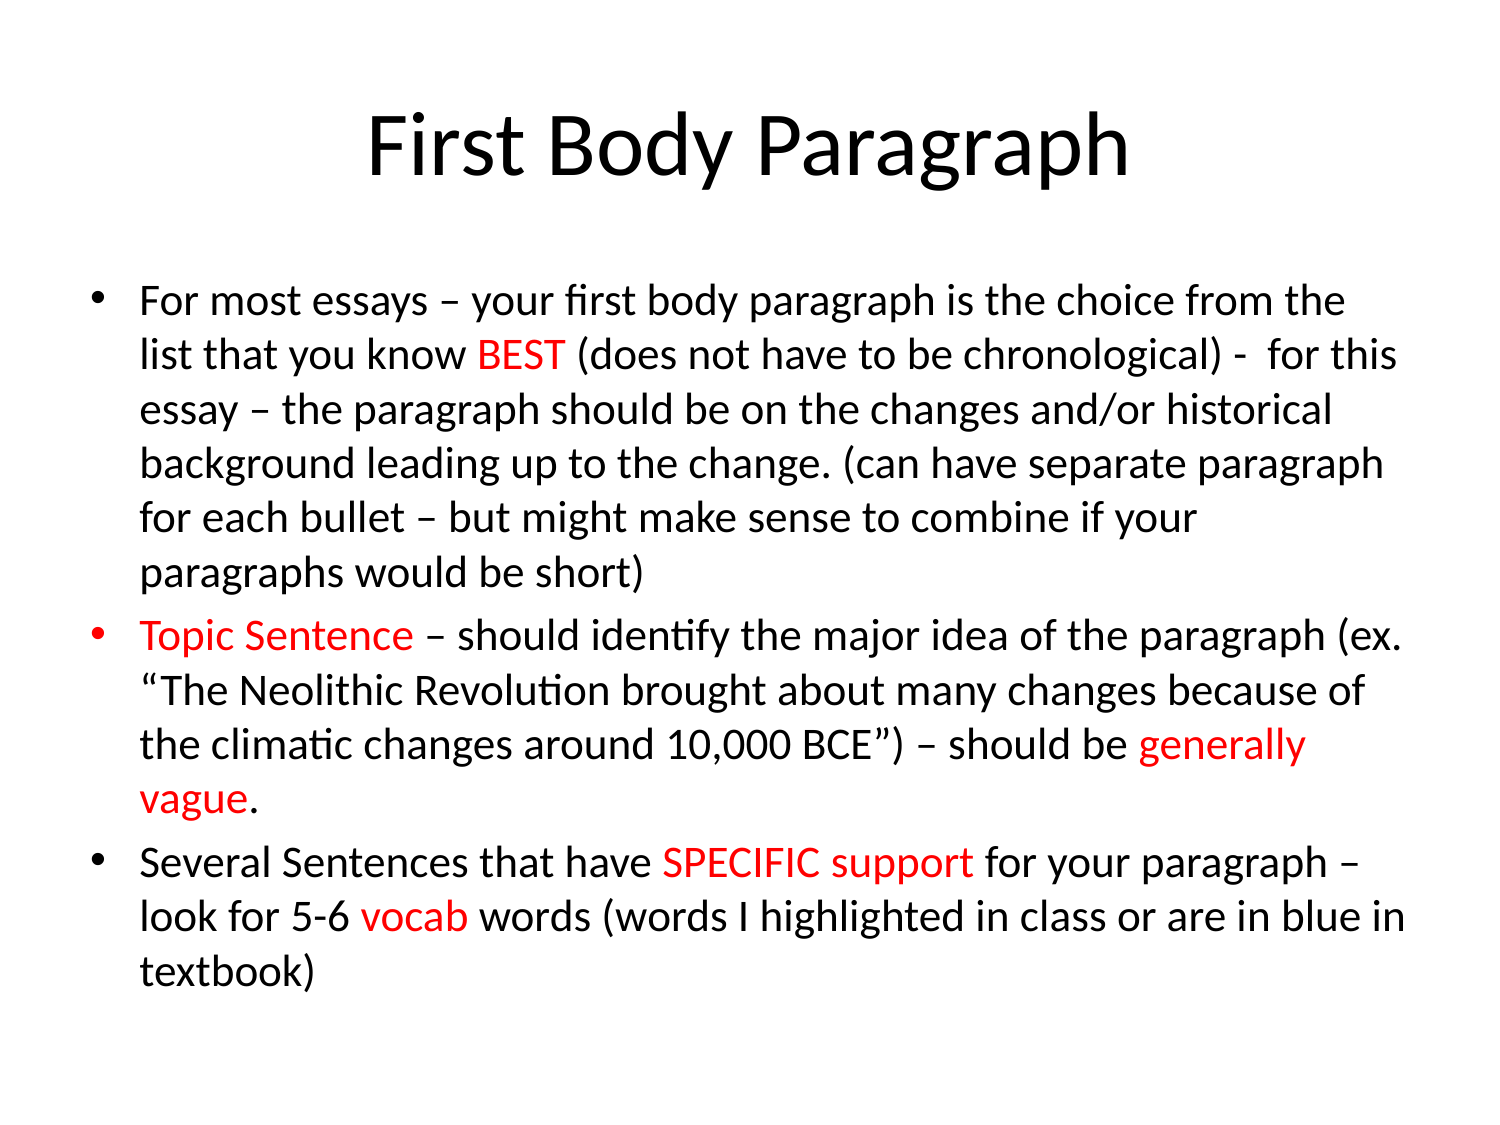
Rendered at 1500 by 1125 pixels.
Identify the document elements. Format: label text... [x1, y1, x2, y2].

title First Body Paragraph [75, 45, 1425, 233]
list For most essays – your first body paragraph is the choice from the list that you know BEST (does not have to be chronological) - for this essay – the paragraph should be on the changes and/or historical background leading up to the change. (can have separate paragraph for each bullet – but might make sense to combine if your paragraphs would be short) Topic Sentence – should identify the major idea of the paragraph (ex. “The Neolithic Revolution brought about many changes because of the climatic changes around 10,000 BCE”) – should be generally vague. Several Sentences that have SPECIFIC support for your paragraph – look for 5-6 vocab words (words I highlighted in class or are in blue in textbook) [75, 262, 1425, 1005]
